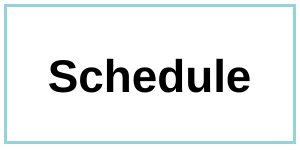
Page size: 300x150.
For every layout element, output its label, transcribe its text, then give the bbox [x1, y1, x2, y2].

text_box [4, 4, 295, 144]
text_box Schedule [16, 38, 283, 109]
